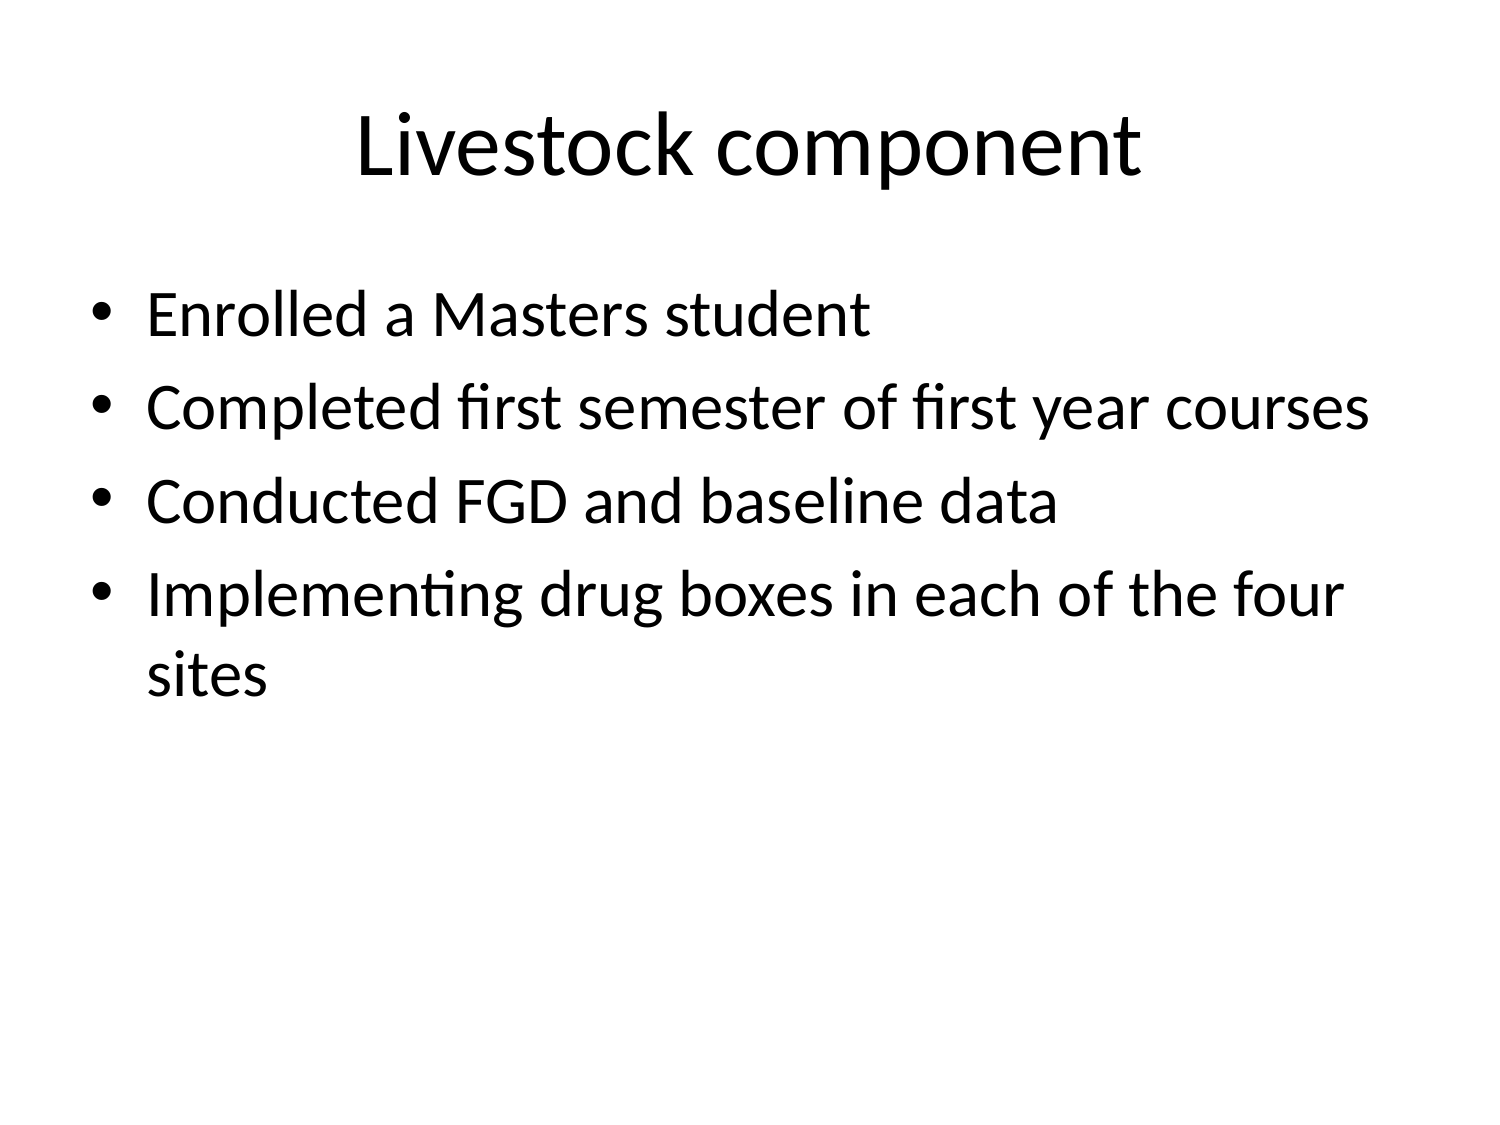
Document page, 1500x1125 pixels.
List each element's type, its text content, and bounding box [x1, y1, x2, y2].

list Enrolled a Masters student Completed first semester of first year courses Conducted FGD and baseline data Implementing drug boxes in each of the four sites [75, 262, 1425, 1005]
title Livestock component [75, 45, 1425, 233]
